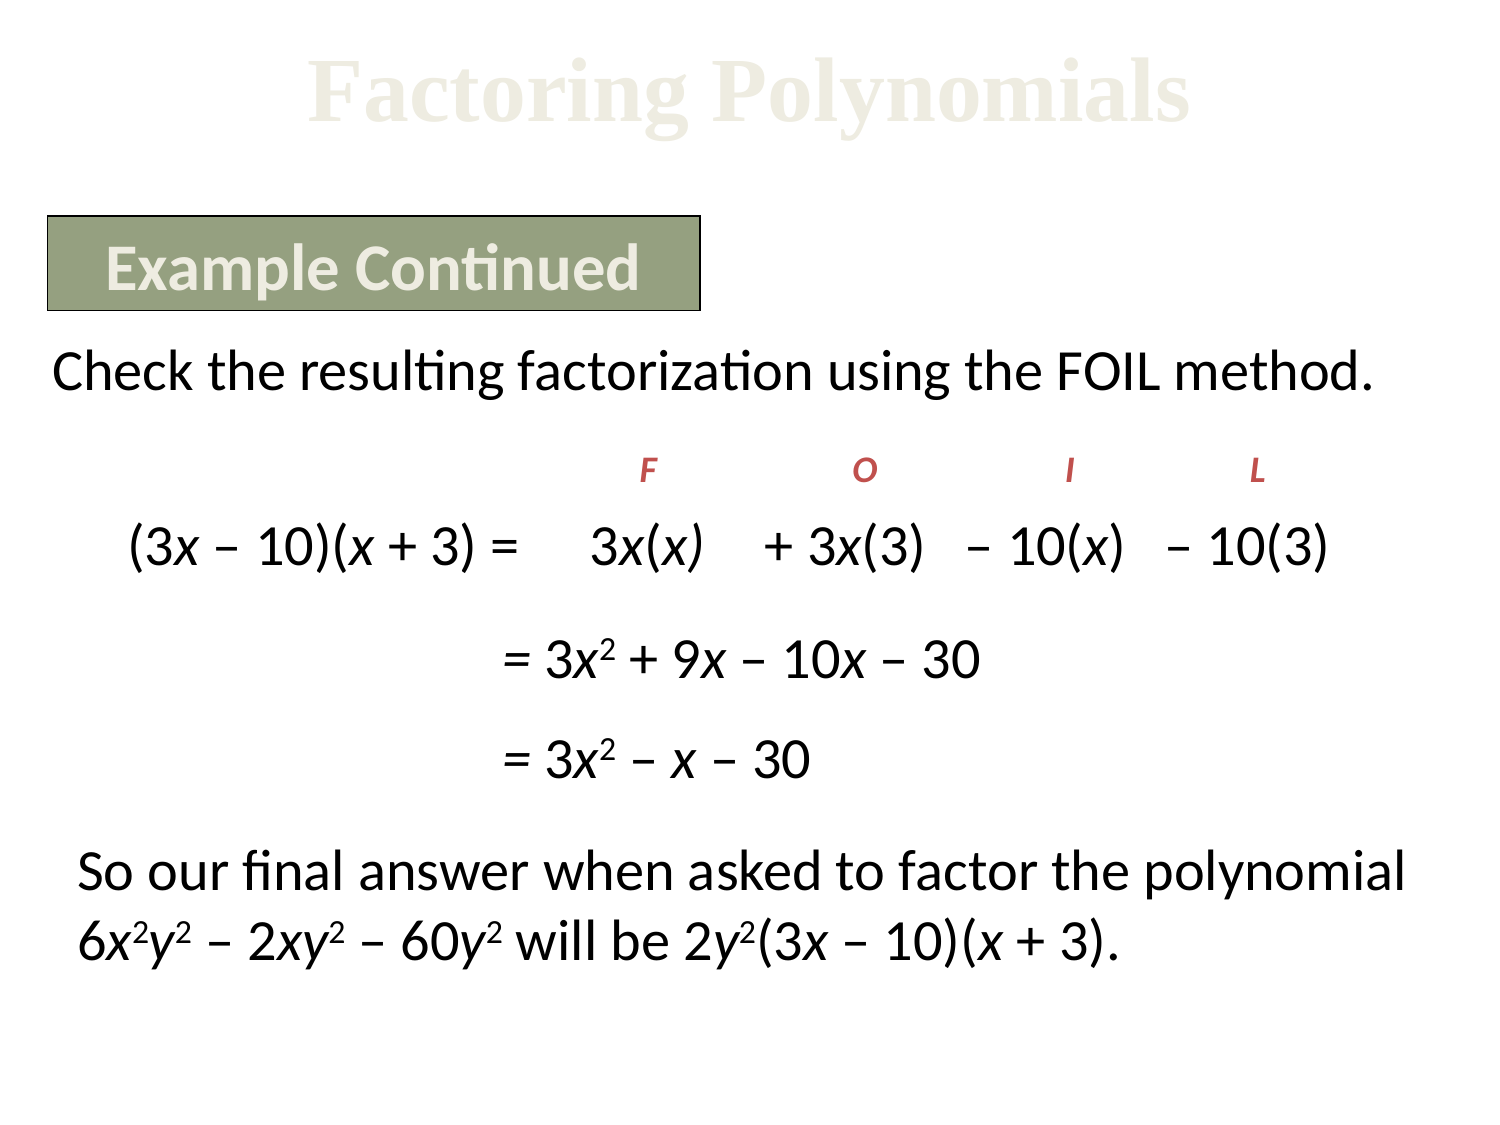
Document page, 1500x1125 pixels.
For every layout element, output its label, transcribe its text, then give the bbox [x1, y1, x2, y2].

text_box Check the resulting factorization using the FOIL method. [37, 324, 1438, 410]
text_box Factoring Polynomials [74, 35, 1425, 136]
text_box So our final answer when asked to factor the polynomial 6x2y2 – 2xy2 – 60y2 will be 2y2(3x – 10)(x + 3). [62, 824, 1438, 980]
text_box (3x – 10)(x + 3) = [112, 500, 563, 585]
text_box Example Continued [47, 215, 700, 311]
text_box = 3x2 – x – 30 [487, 712, 1088, 798]
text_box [574, 437, 1363, 586]
text_box = 3x2 + 9x – 10x – 30 [487, 612, 1088, 698]
